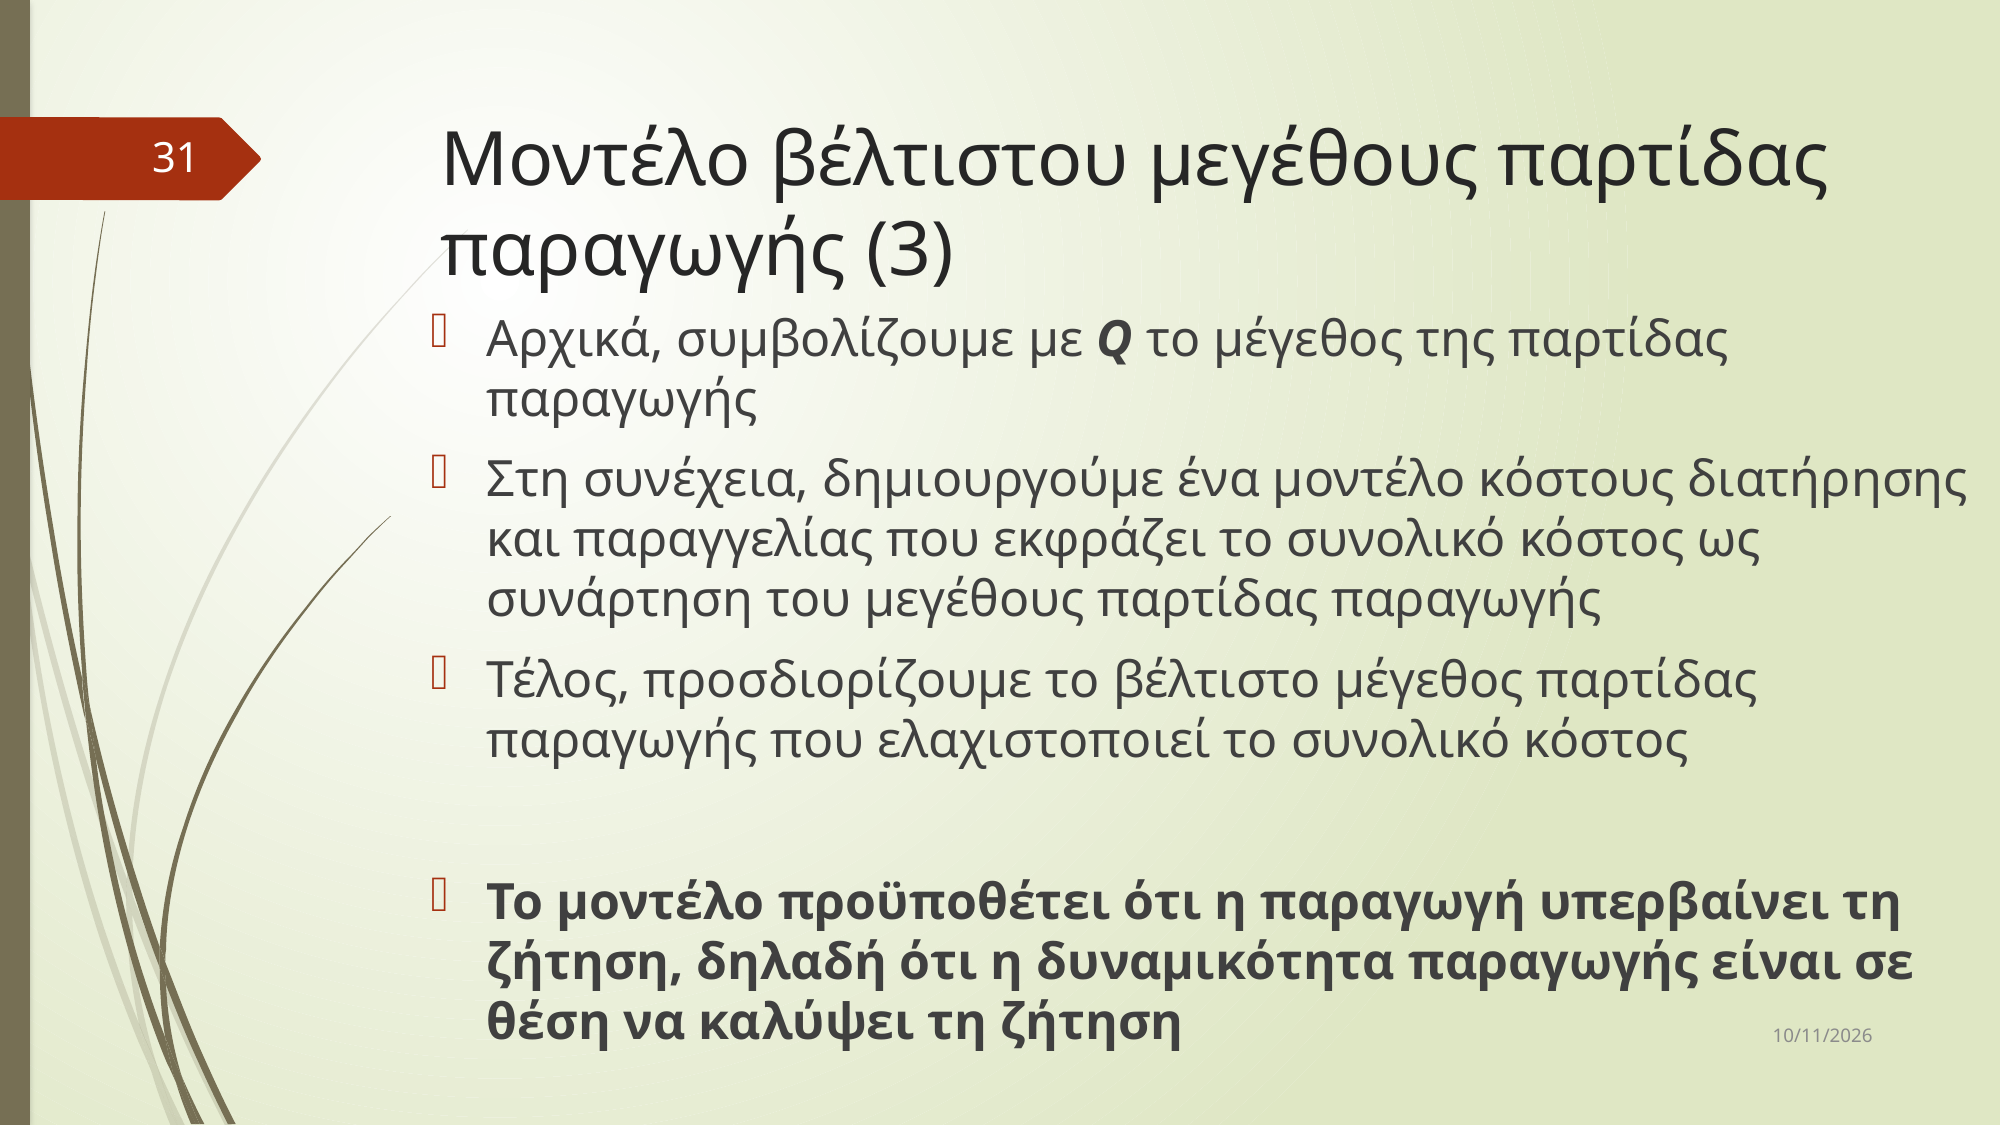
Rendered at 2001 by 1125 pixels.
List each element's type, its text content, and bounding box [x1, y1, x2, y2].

list Αρχικά, συμβολίζουμε με Q το μέγεθος της παρτίδας παραγωγής Στη συνέχεια, δημιουργούμε ένα μοντέλο κόστους διατήρησης και παραγγελίας που εκφράζει το συνολικό κόστος ως συνάρτηση του μεγέθους παρτίδας παραγωγής Τέλος, προσδιορίζουμε το βέλτιστο μέγεθος παρτίδας παραγωγής που ελαχιστοποιεί το συνολικό κόστος Το μοντέλο προϋποθέτει ότι η παραγωγή υπερβαίνει τη ζήτηση, δηλαδή ότι η δυναμικότητα παραγωγής είναι σε θέση να καλύψει τη ζήτηση [415, 298, 2000, 1101]
slide_number 31 [87, 129, 216, 190]
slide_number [1699, 1005, 1888, 1067]
title Μοντέλο βέλτιστου μεγέθους παρτίδας παραγωγής (3) [425, 102, 1888, 298]
